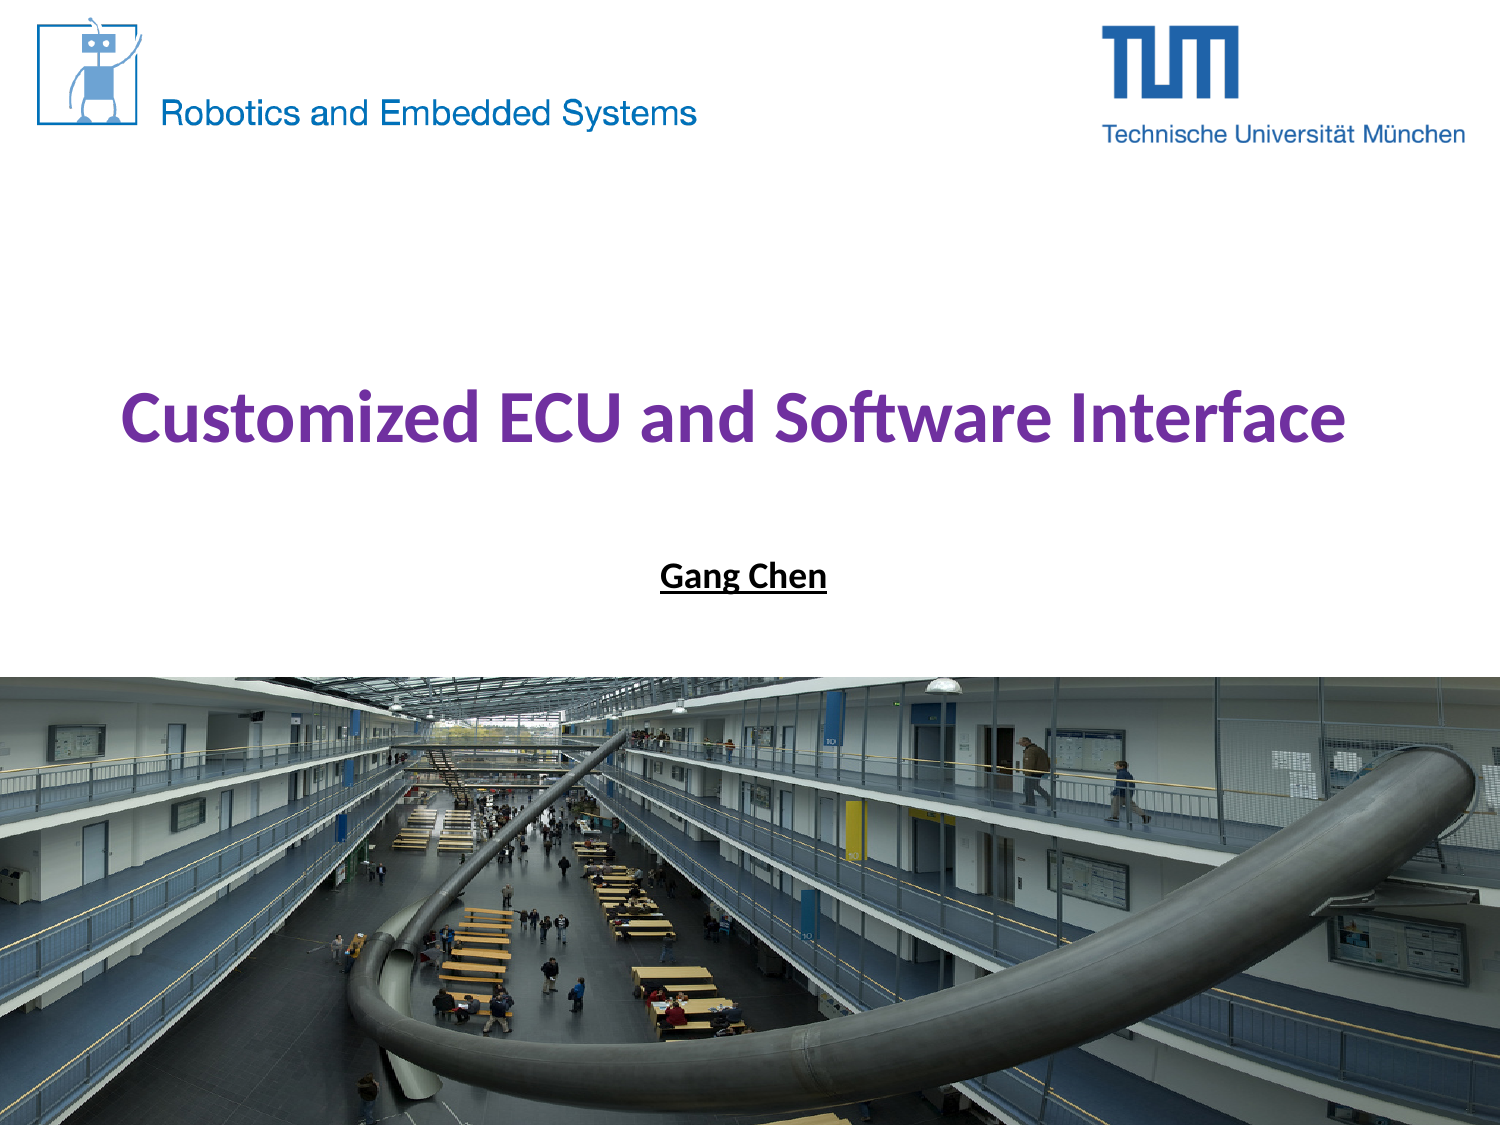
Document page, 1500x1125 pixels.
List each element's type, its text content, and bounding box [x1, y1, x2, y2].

title Customized ECU and Software Interface [0, 237, 1500, 588]
picture [1101, 24, 1465, 143]
subtitle Gang Chen [131, 588, 1357, 632]
picture [0, 0, 747, 182]
picture [0, 677, 1500, 1125]
